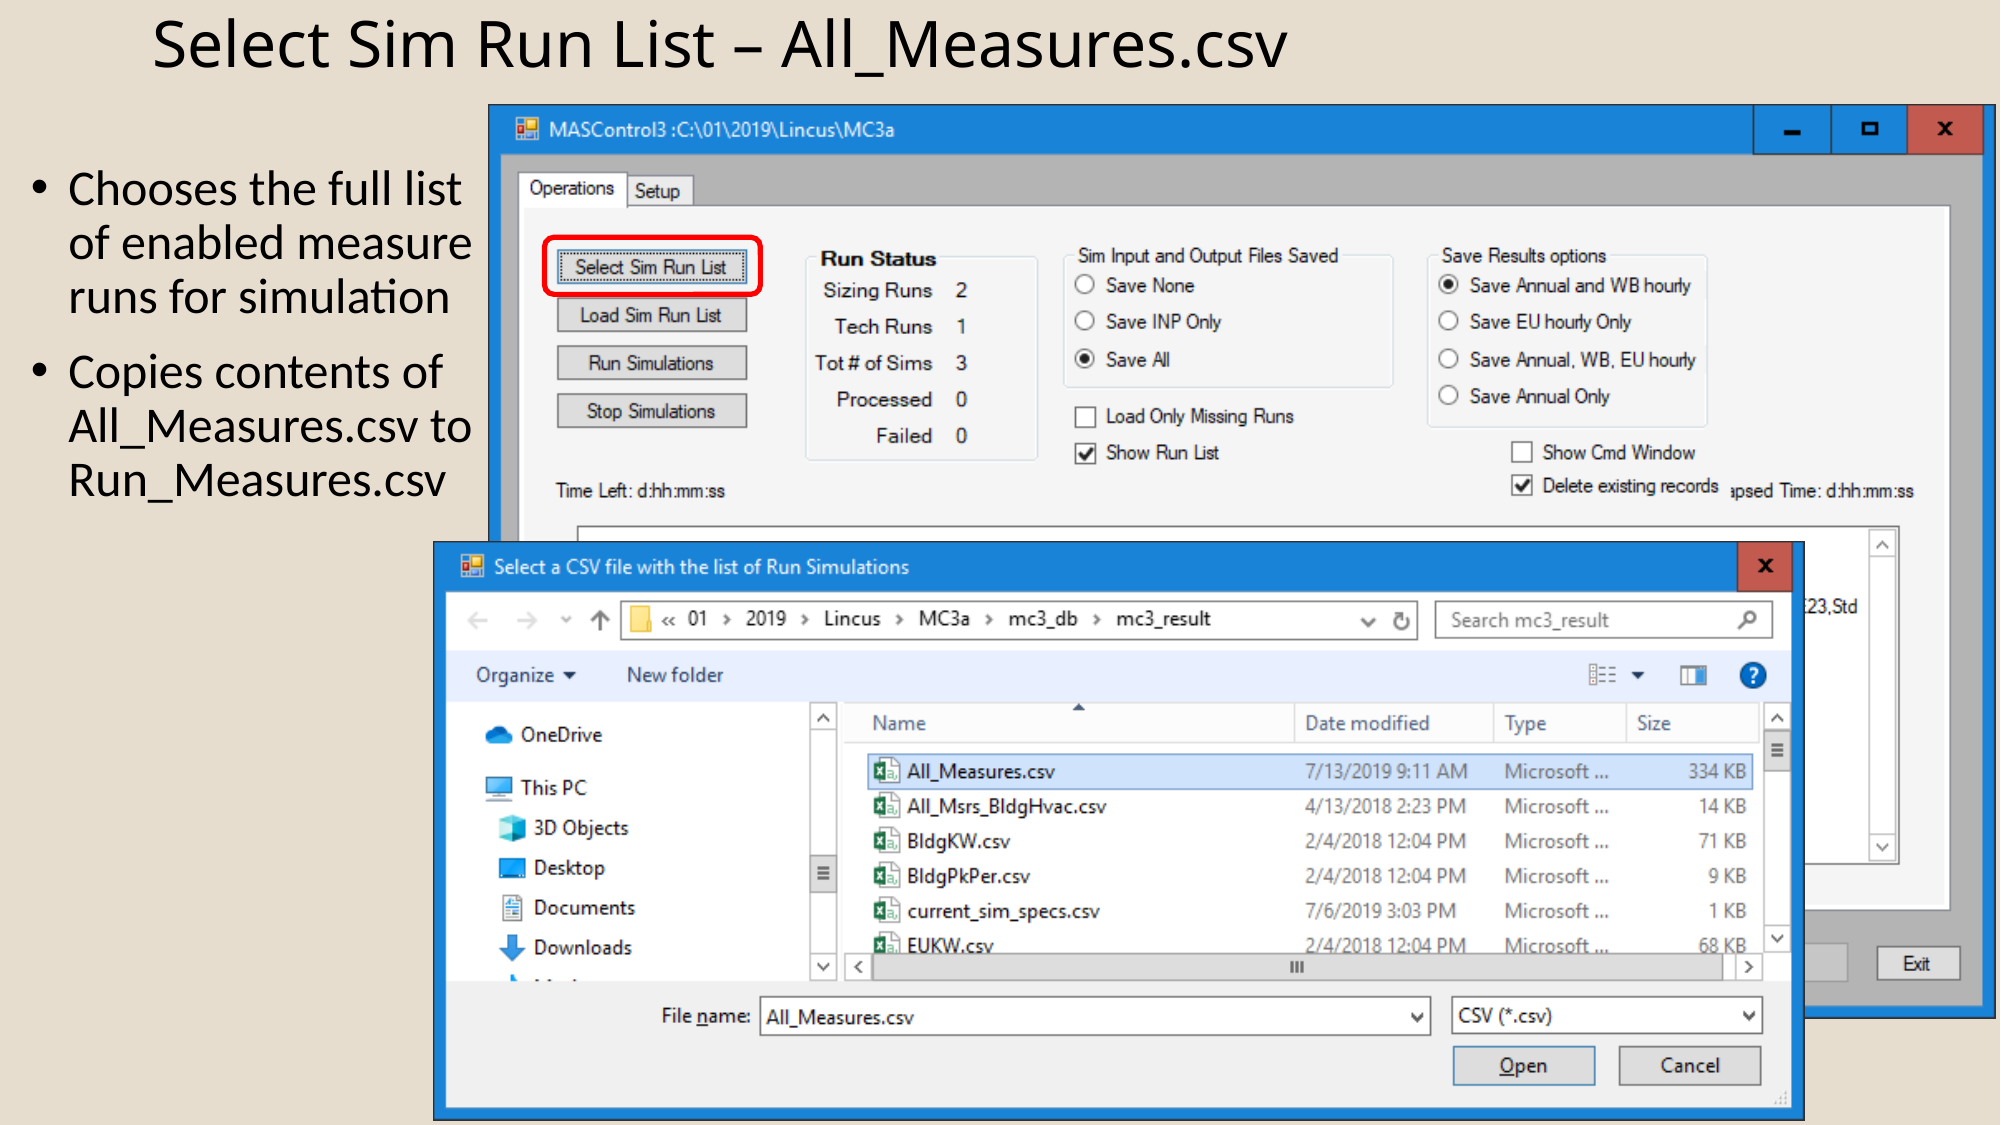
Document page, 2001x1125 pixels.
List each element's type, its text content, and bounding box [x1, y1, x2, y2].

picture [433, 104, 1996, 1121]
list Chooses the full list of enabled measure runs for simulation Copies contents of All_Measures.csv to Run_Measures.csv [15, 154, 488, 563]
title Select Sim Run List – All_Measures.csv [137, 4, 1863, 90]
